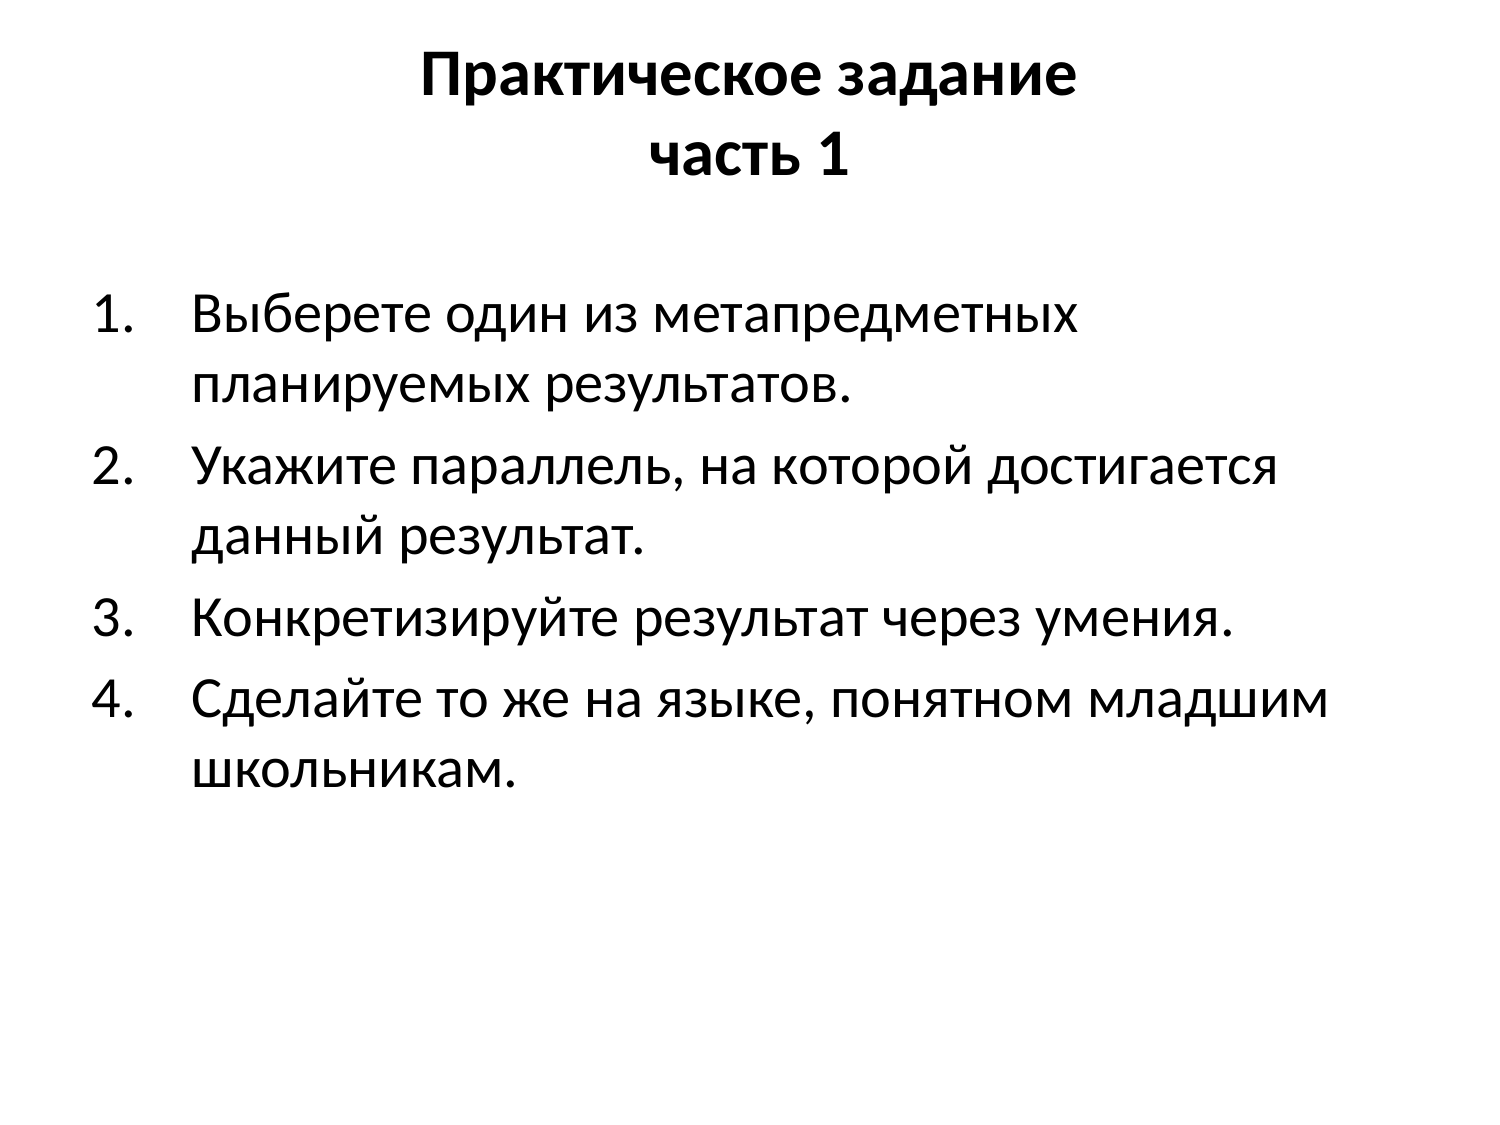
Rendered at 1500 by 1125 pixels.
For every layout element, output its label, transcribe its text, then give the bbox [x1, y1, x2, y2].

list Выберете один из метапредметных планируемых результатов. Укажите параллель, на которой достигается данный результат. Конкретизируйте результат через умения. Сделайте то же на языке, понятном младшим школьникам. [76, 267, 1427, 953]
title Практическое задание часть 1 [75, 21, 1425, 197]
